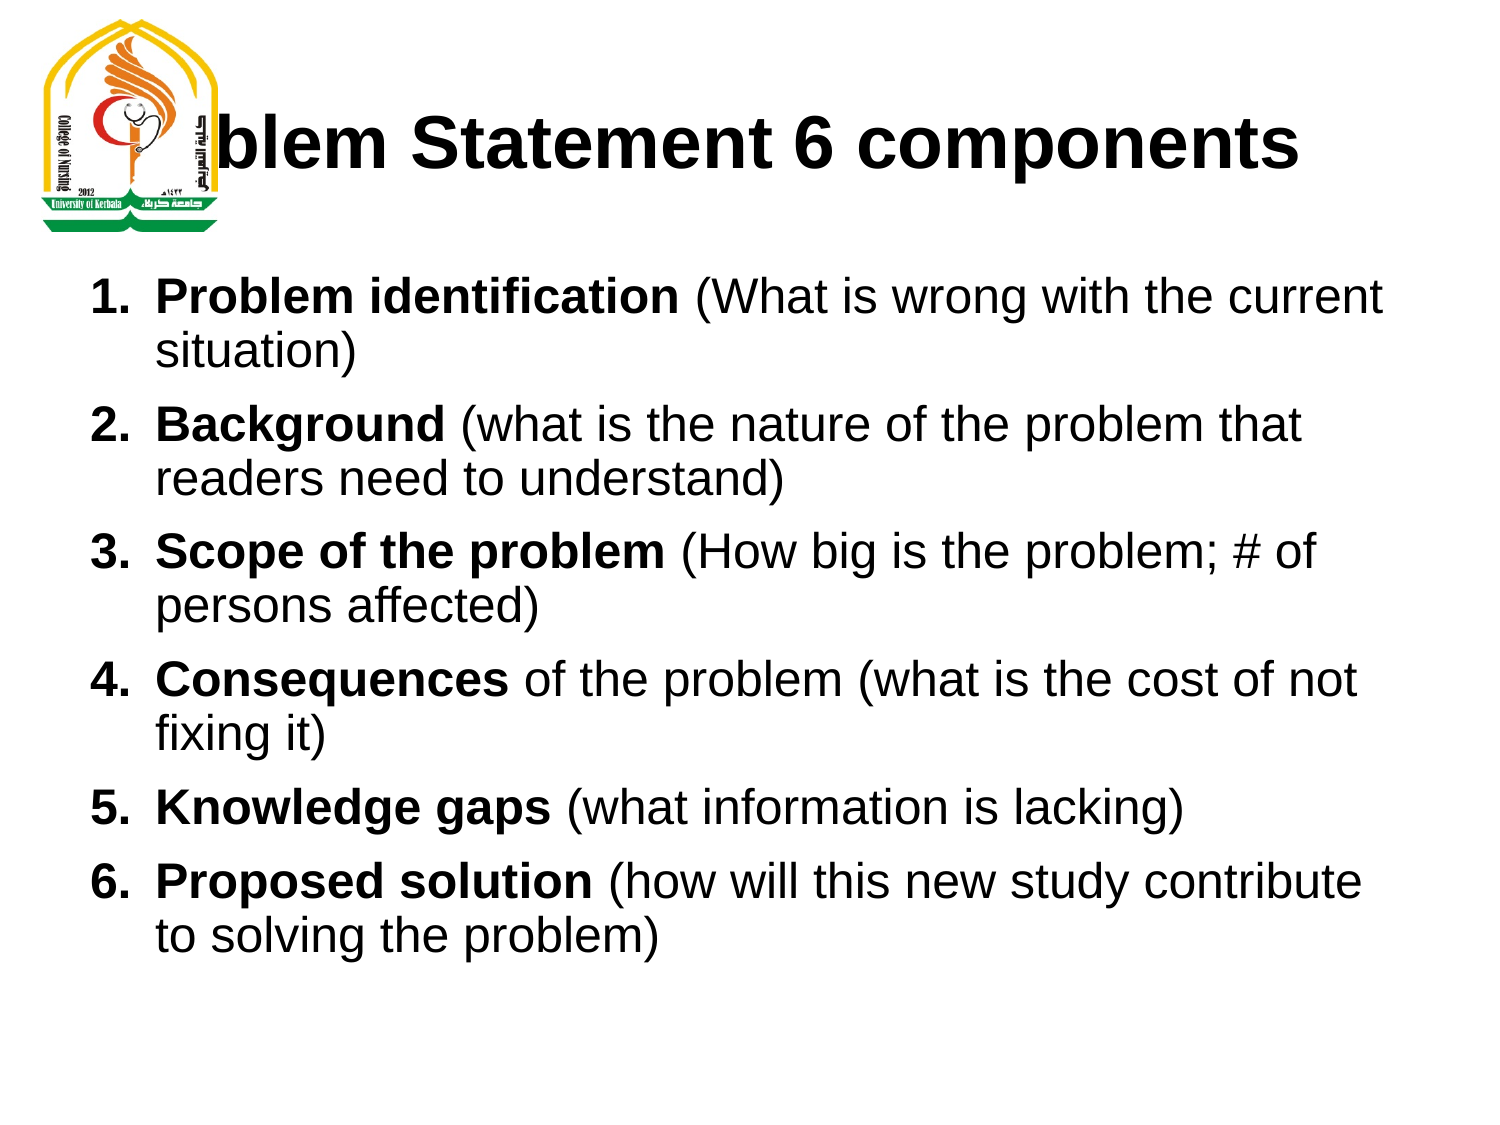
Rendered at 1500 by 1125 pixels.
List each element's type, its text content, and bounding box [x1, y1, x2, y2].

title Problem Statement 6 components [222, 45, 1471, 233]
list Problem identification (What is wrong with the current situation) Background (what is the nature of the problem that readers need to understand) Scope of the problem (How big is the problem; # of persons affected) Consequences of the problem (what is the cost of not fixing it) Knowledge gaps (what information is lacking) Proposed solution (how will this new study contribute to solving the problem) [75, 262, 1425, 1005]
picture [40, 18, 218, 232]
